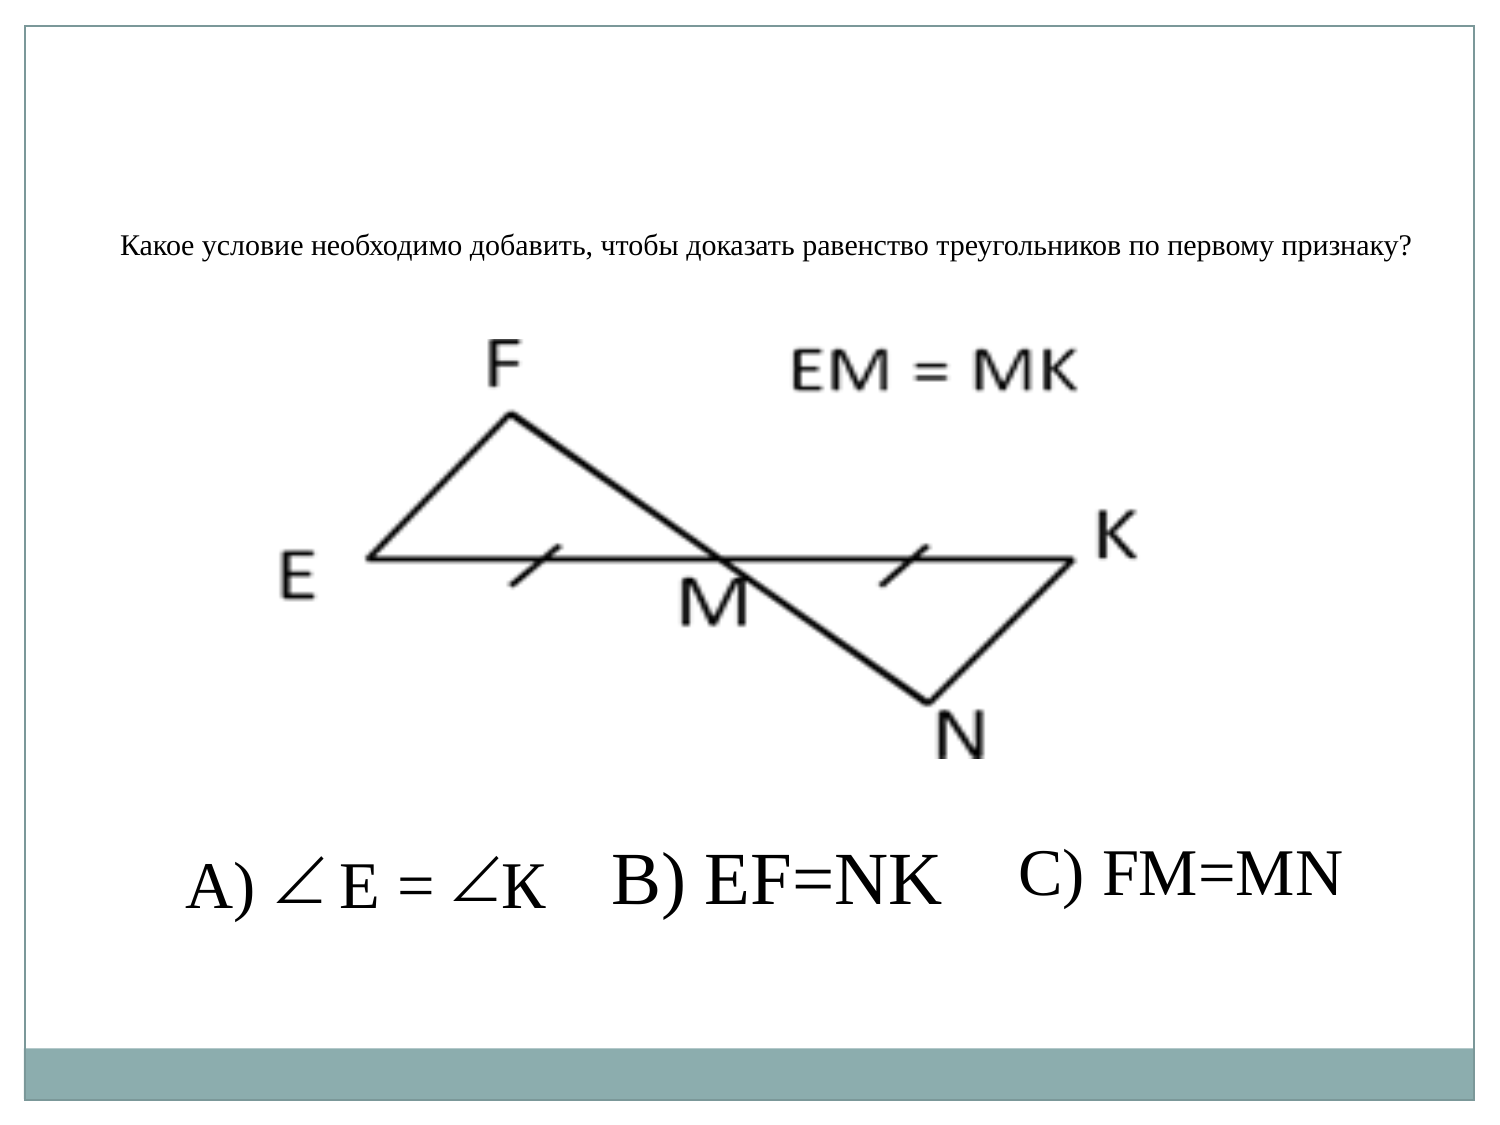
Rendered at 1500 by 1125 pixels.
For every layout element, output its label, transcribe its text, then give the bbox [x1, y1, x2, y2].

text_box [265, 845, 340, 916]
text_box B) EF=NK [596, 822, 959, 928]
title Какое условие необходимо добавить, чтобы доказать равенство треугольников по первому признаку? [105, 82, 1456, 270]
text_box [442, 845, 514, 913]
text_box А) Е = К [171, 834, 656, 929]
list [218, 290, 1200, 788]
text_box С) FM=MN [1003, 774, 1500, 963]
